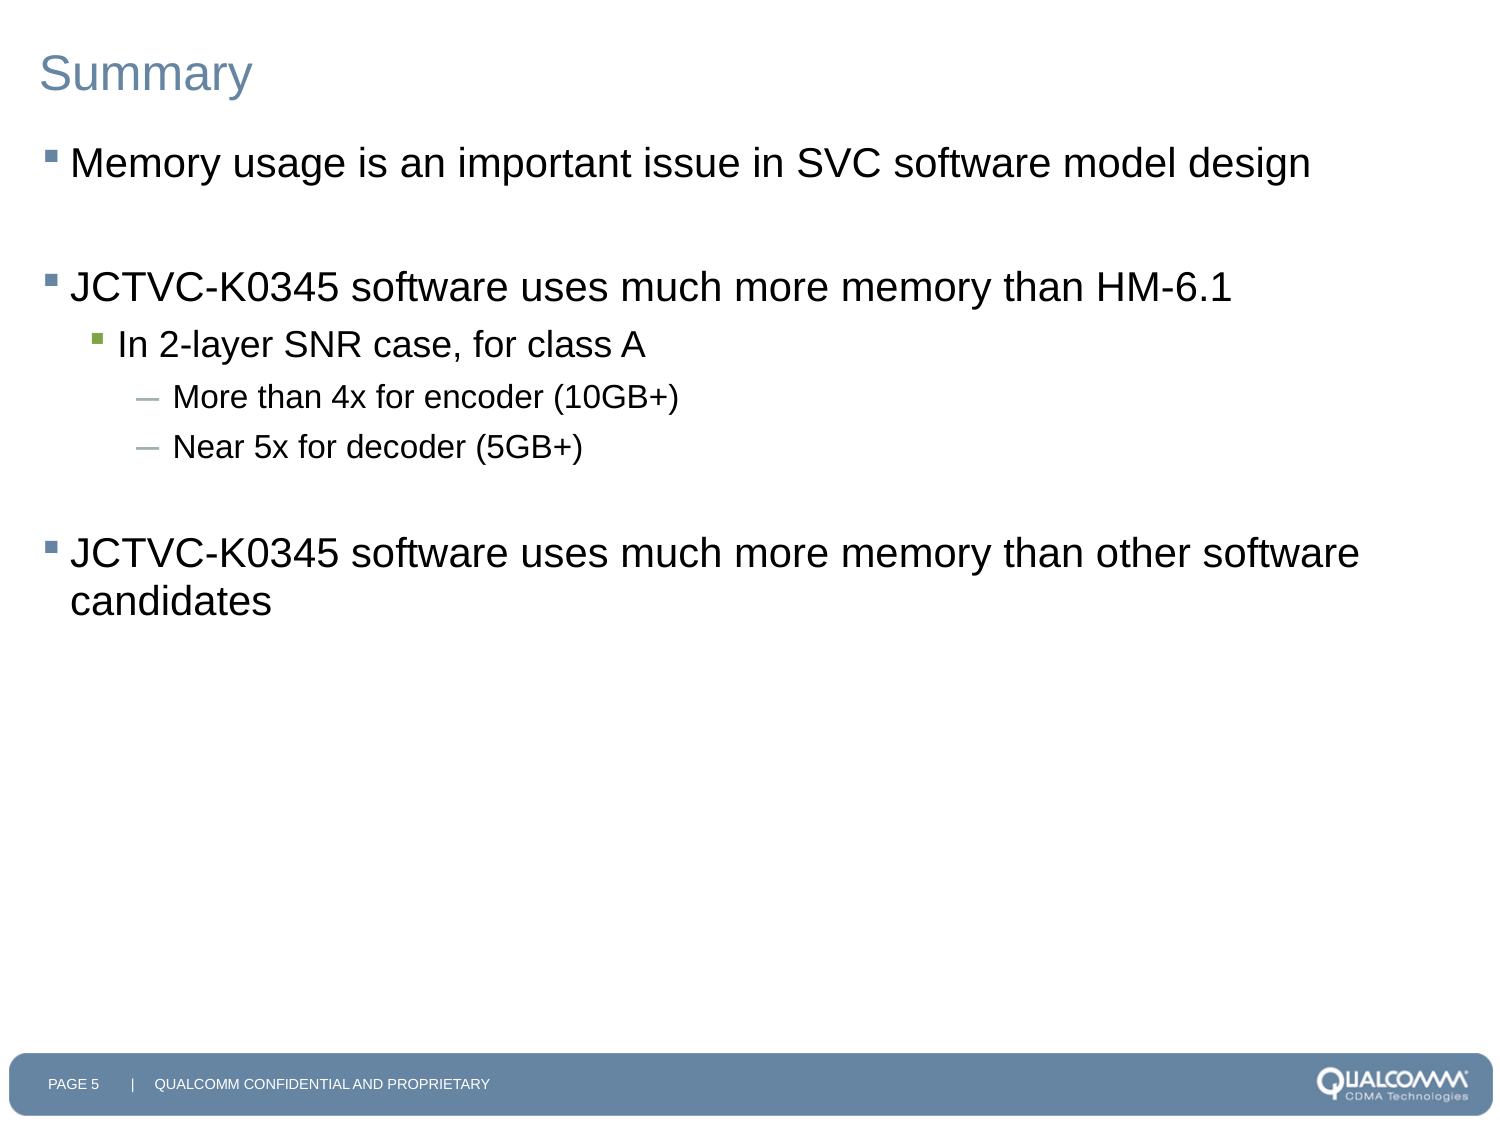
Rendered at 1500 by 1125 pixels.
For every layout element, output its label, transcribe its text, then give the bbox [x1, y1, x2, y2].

list Memory usage is an important issue in SVC software model design JCTVC-K0345 software uses much more memory than HM-6.1 In 2-layer SNR case, for class A More than 4x for encoder (10GB+) Near 5x for decoder (5GB+) JCTVC-K0345 software uses much more memory than other software candidates [26, 131, 1457, 1004]
title Summary [23, 44, 1457, 138]
picture [0, 1048, 1500, 1125]
